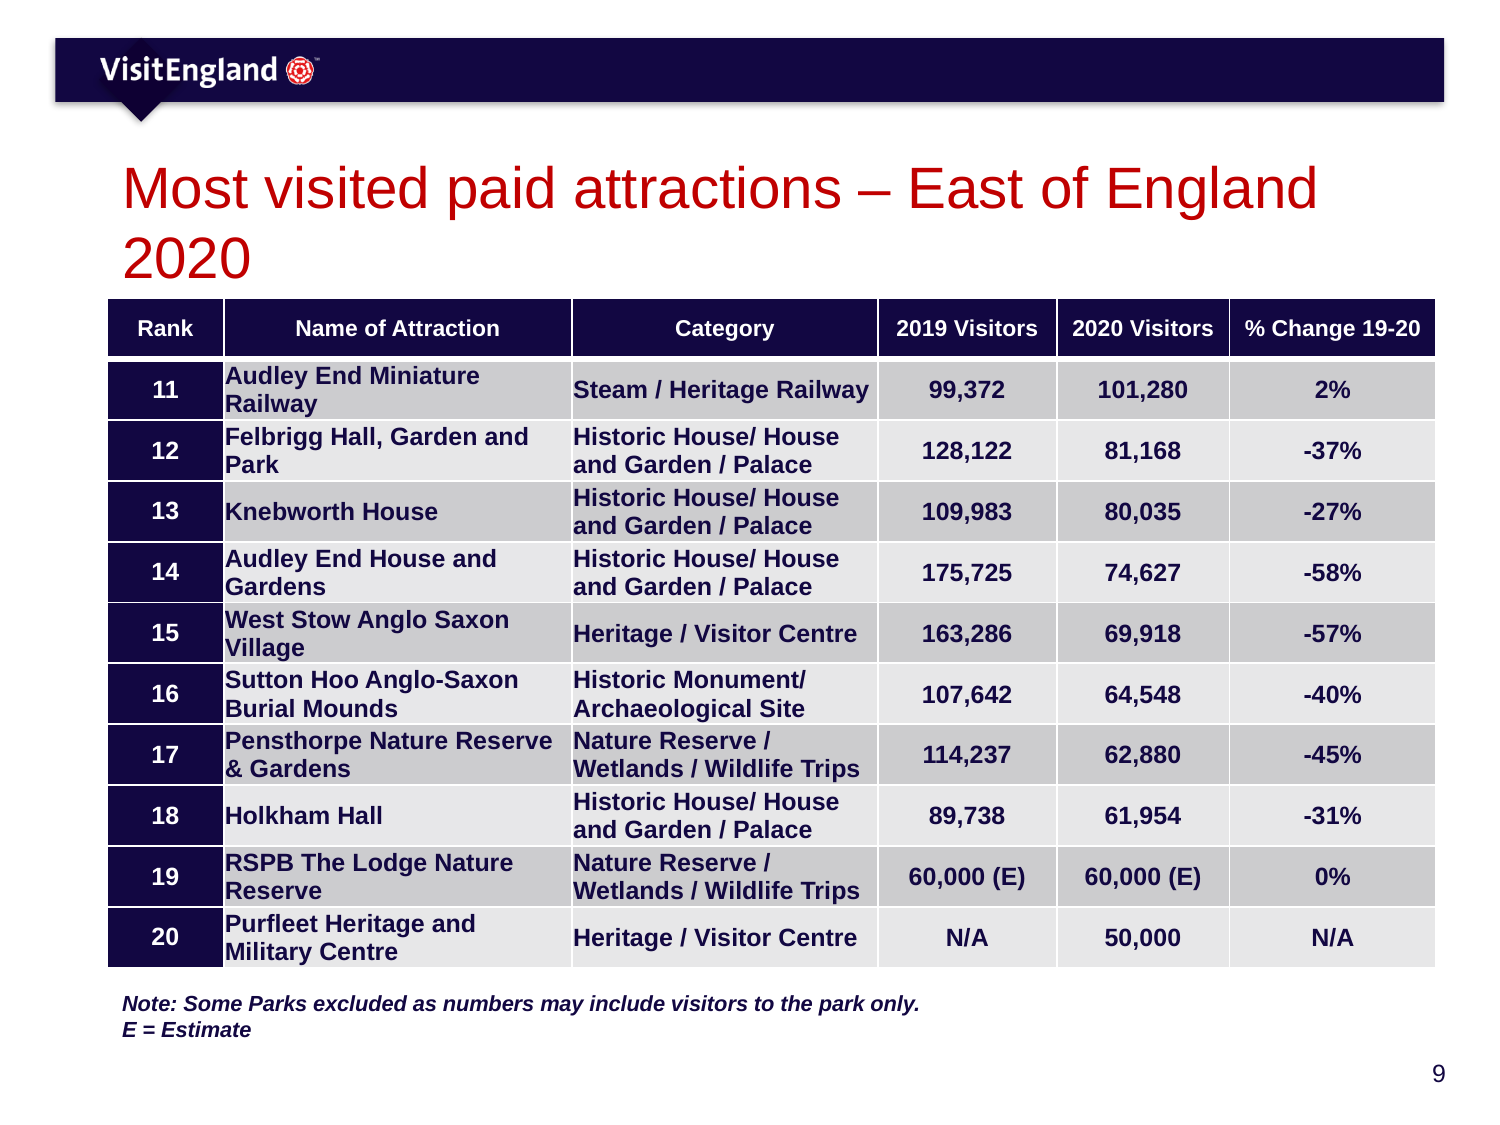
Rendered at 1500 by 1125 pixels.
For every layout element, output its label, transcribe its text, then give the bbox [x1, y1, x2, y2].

table_cell Historic Monument/ Archaeological Site [573, 664, 877, 723]
table_cell 2% [1230, 362, 1435, 419]
table_cell Knebworth House [225, 482, 571, 541]
table_header 2019 Visitors [879, 299, 1056, 356]
table_cell Historic House/ House and Garden / Palace [573, 543, 877, 602]
table_cell Historic House/ House and Garden / Palace [573, 482, 877, 541]
table_cell -40% [1230, 664, 1435, 723]
table_cell RSPB The Lodge Nature Reserve [225, 847, 571, 906]
table_cell -45% [1230, 725, 1435, 784]
table_cell 17 [108, 725, 223, 784]
table_cell 15 [108, 603, 223, 662]
table_cell 20 [108, 908, 223, 967]
table_cell Sutton Hoo Anglo-Saxon Burial Mounds [225, 664, 571, 723]
table_cell 13 [108, 482, 223, 541]
table_cell Steam / Heritage Railway [573, 362, 877, 419]
table_cell 163,286 [879, 603, 1056, 662]
table_cell -37% [1230, 421, 1435, 480]
table_cell 107,642 [879, 664, 1056, 723]
table_cell 114,237 [879, 725, 1056, 784]
table_cell 60,000 (E) [879, 847, 1056, 906]
table_cell Heritage / Visitor Centre [573, 603, 877, 662]
table_cell 128,122 [879, 421, 1056, 480]
table_cell 89,738 [879, 786, 1056, 845]
picture [95, 56, 322, 88]
table_cell -27% [1230, 482, 1435, 541]
table_header Rank [108, 299, 223, 356]
table_cell 62,880 [1058, 725, 1229, 784]
table_cell Pensthorpe Nature Reserve & Gardens [225, 725, 571, 784]
table_cell Heritage / Visitor Centre [573, 908, 877, 967]
table_cell 101,280 [1058, 362, 1229, 419]
table_cell -31% [1230, 786, 1435, 845]
table_cell 80,035 [1058, 482, 1229, 541]
table_cell 12 [108, 421, 223, 480]
text_box Note: Some Parks excluded as numbers may include visitors to the park only. E = Estimate [107, 982, 1405, 1050]
table_cell West Stow Anglo Saxon Village [225, 603, 571, 662]
table_cell 61,954 [1058, 786, 1229, 845]
table_cell 16 [108, 664, 223, 723]
table_cell 14 [108, 543, 223, 602]
table_cell Purfleet Heritage and Military Centre [225, 908, 571, 967]
table_cell -58% [1230, 543, 1435, 602]
table_cell 11 [108, 362, 223, 419]
table_cell 175,725 [879, 543, 1056, 602]
table_cell 50,000 [1058, 908, 1229, 967]
table_cell 99,372 [879, 362, 1056, 419]
table_cell 0% [1230, 847, 1435, 906]
table_header 2020 Visitors [1058, 299, 1229, 356]
table_cell Historic House/ House and Garden / Palace [573, 786, 877, 845]
table_cell 64,548 [1058, 664, 1229, 723]
table_header % Change 19-20 [1230, 299, 1435, 356]
table_cell Audley End House and Gardens [225, 543, 571, 602]
table_cell Audley End Miniature Railway [225, 362, 571, 419]
table_cell 69,918 [1058, 603, 1229, 662]
table_cell 19 [108, 847, 223, 906]
table_cell Historic House/ House and Garden / Palace [573, 421, 877, 480]
title Most visited paid attractions – East of England 2020 (2/2) [107, 143, 1445, 276]
table_header Category [573, 299, 877, 356]
table_cell N/A [879, 908, 1056, 967]
table_cell 81,168 [1058, 421, 1229, 480]
table_cell -57% [1230, 603, 1435, 662]
table_cell 74,627 [1058, 543, 1229, 602]
table_cell Felbrigg Hall, Garden and Park [225, 421, 571, 480]
table_cell 18 [108, 786, 223, 845]
table_cell Nature Reserve / Wetlands / Wildlife Trips [573, 847, 877, 906]
table_cell 109,983 [879, 482, 1056, 541]
table_cell Holkham Hall [225, 786, 571, 845]
table_cell 60,000 (E) [1058, 847, 1229, 906]
table_header Name of Attraction [225, 299, 571, 356]
table_cell N/A [1230, 908, 1435, 967]
table_cell Nature Reserve / Wetlands / Wildlife Trips [573, 725, 877, 784]
